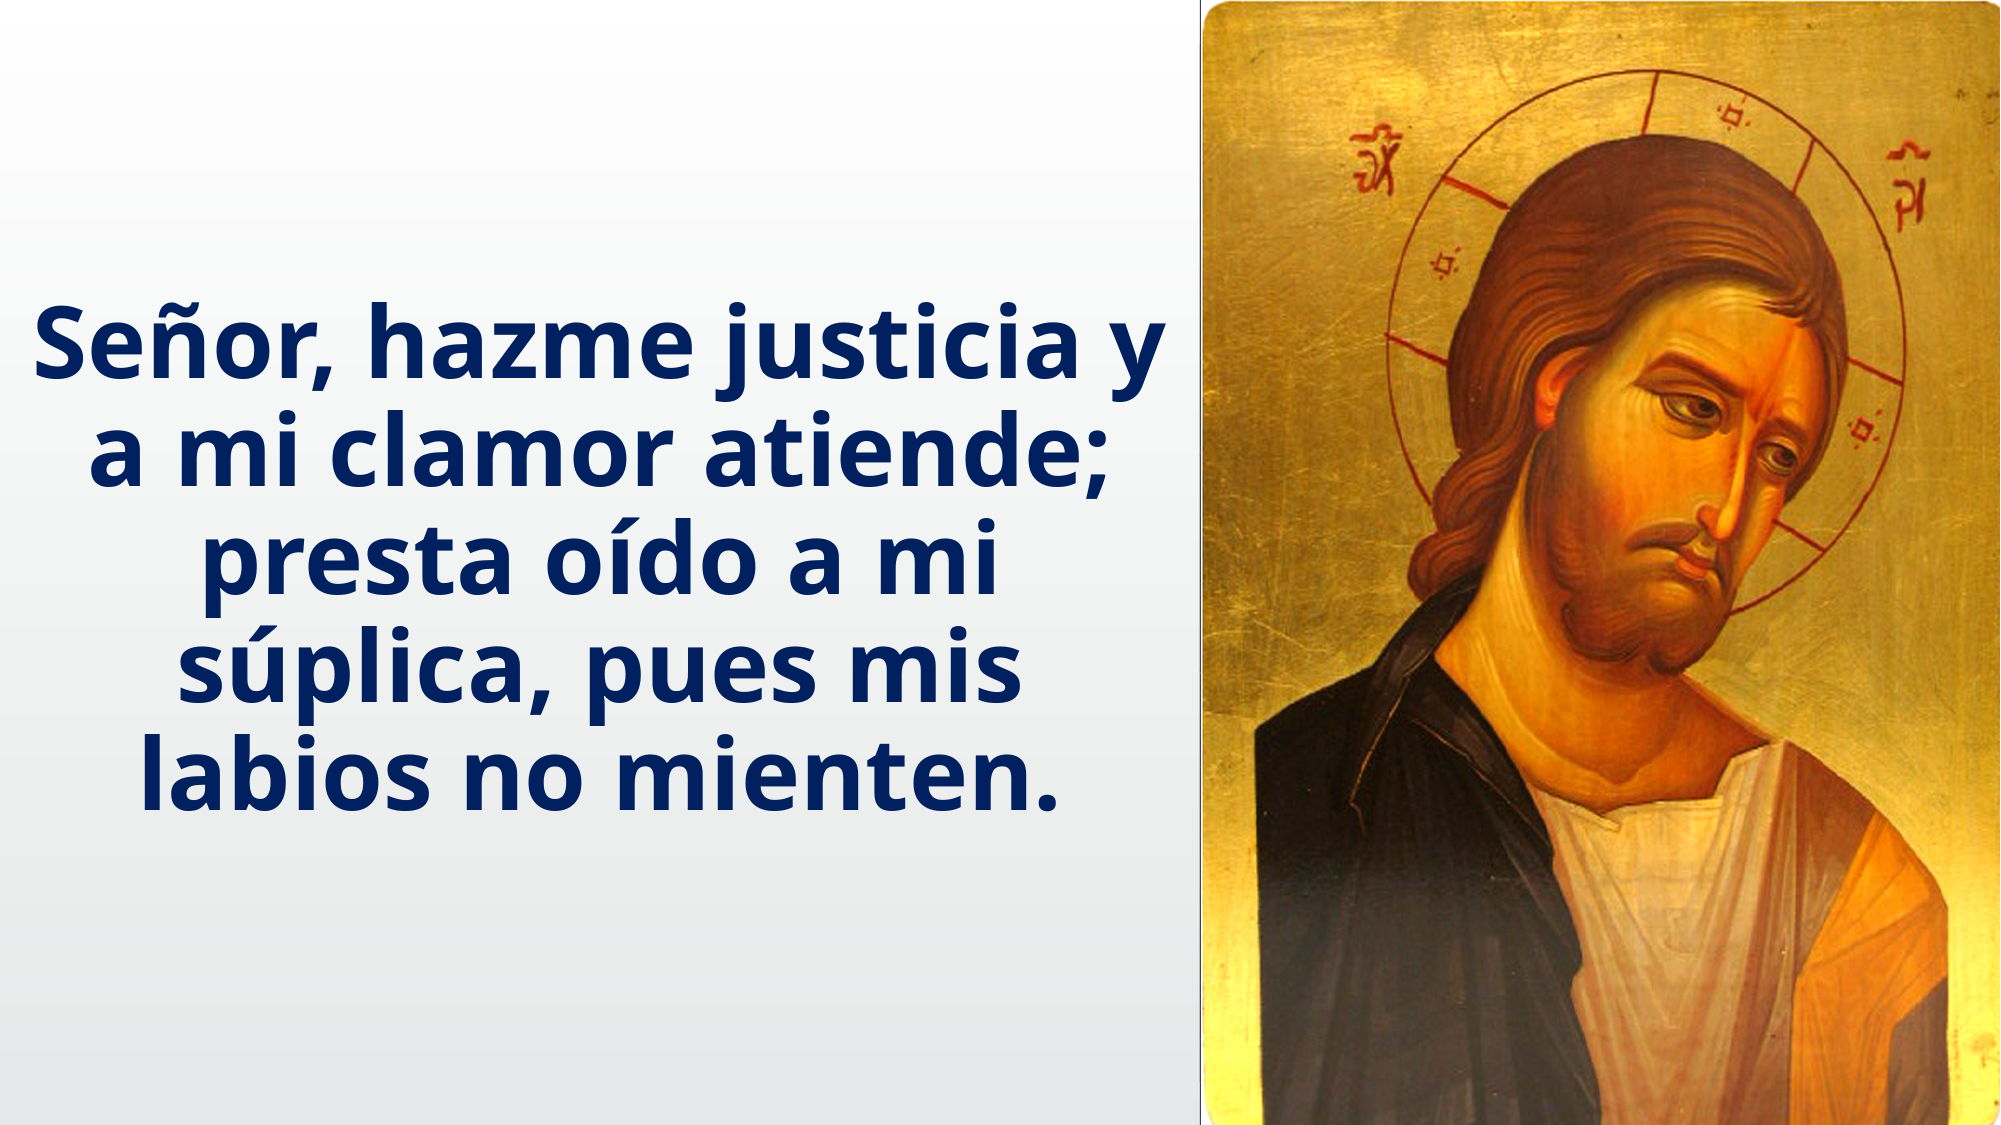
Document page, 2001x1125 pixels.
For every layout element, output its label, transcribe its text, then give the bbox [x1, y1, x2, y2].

picture [1200, 0, 2000, 1125]
title Señor, hazme justicia y a mi clamor atiende; presta oído a mi súplica, pues mis labios no mienten. [0, 0, 1200, 1125]
